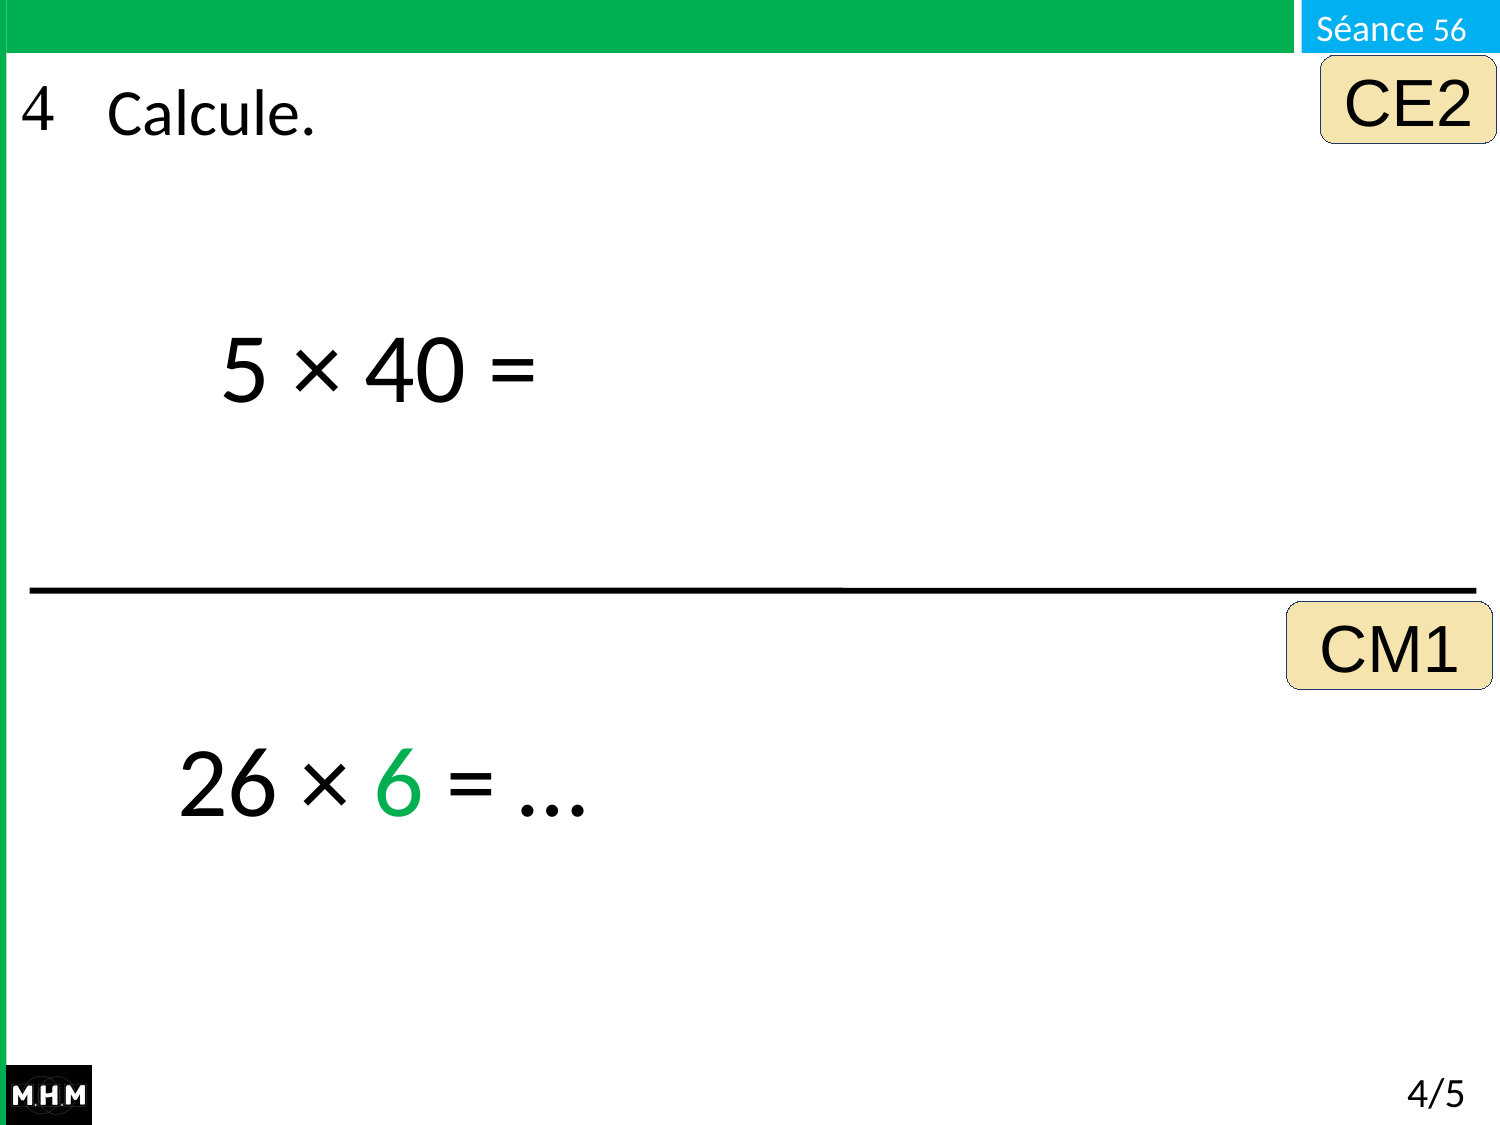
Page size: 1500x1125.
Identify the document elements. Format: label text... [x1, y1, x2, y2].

text_box CM1 [1286, 601, 1493, 690]
text_box 26 × 6 = … [96, 708, 669, 844]
text_box CE2 [1320, 55, 1497, 144]
picture [6, 1065, 92, 1125]
title Calcule. [92, 71, 1387, 158]
list 4/5 [1373, 1064, 1500, 1125]
text_box 5 × 40 = [96, 295, 684, 430]
